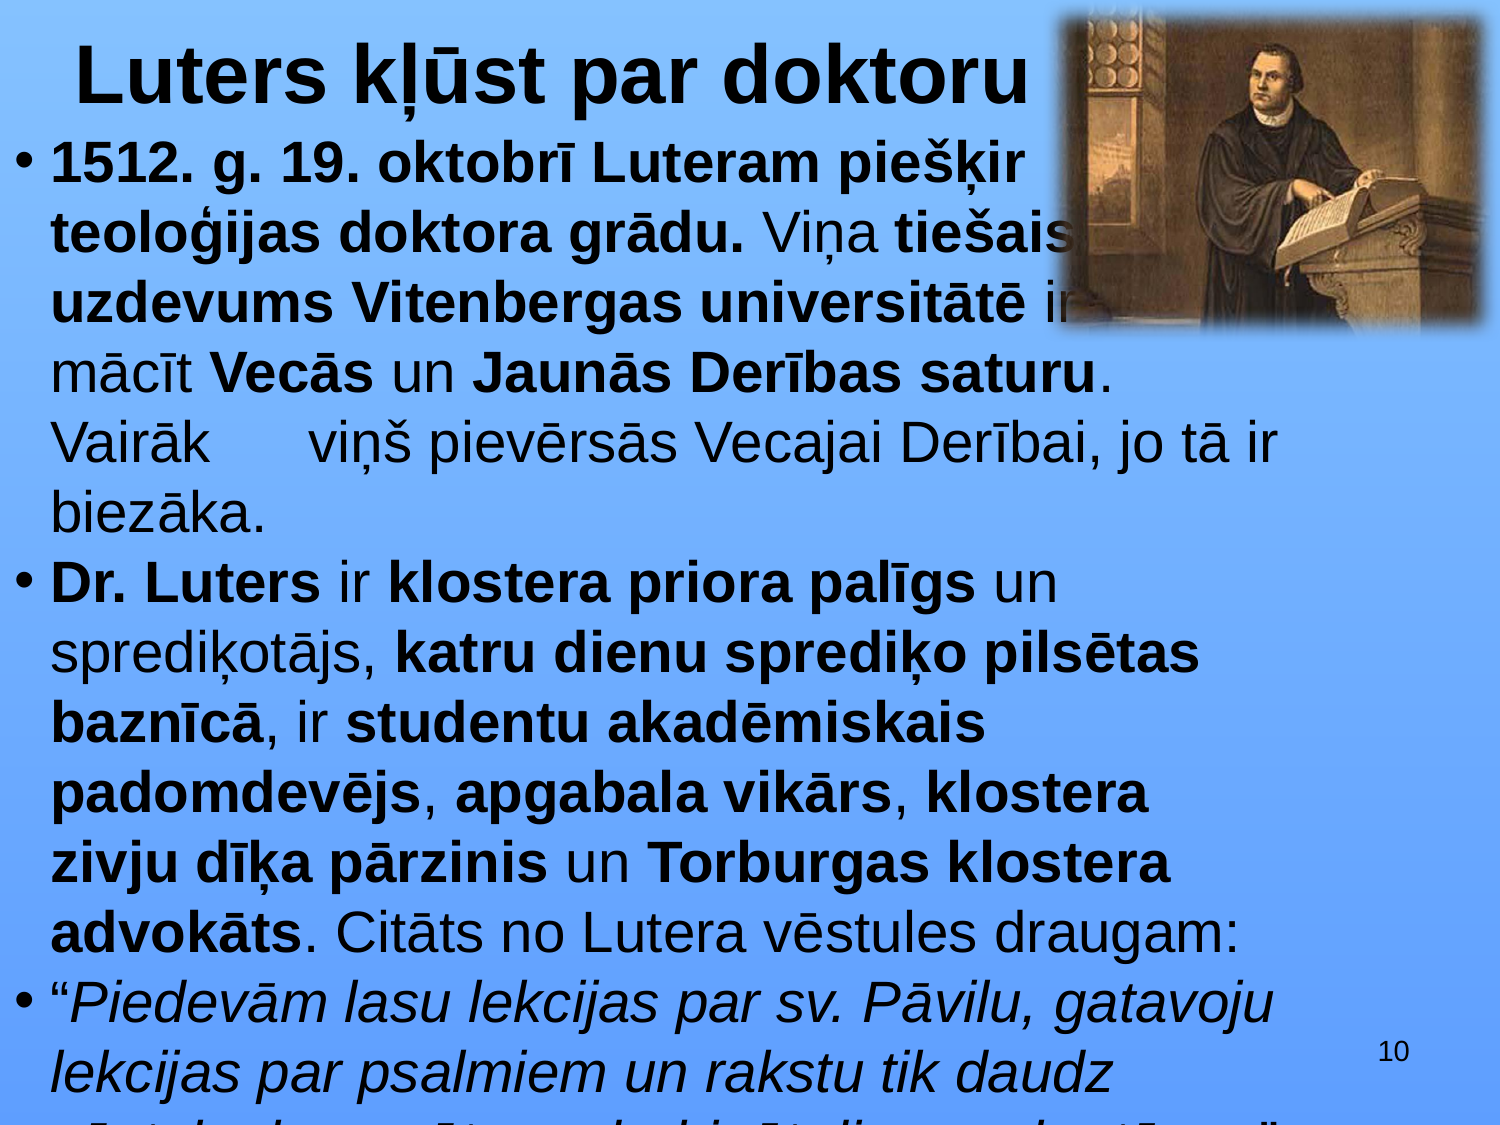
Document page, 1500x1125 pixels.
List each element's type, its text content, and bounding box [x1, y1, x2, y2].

picture [1042, 0, 1500, 343]
slide_number 10 [1074, 1024, 1426, 1103]
text_box 1512. g. 19. oktobrī Luteram piešķir teoloģijas doktora grādu. Viņa tiešais uzdevums Vitenbergas universitātē ir mācīt Vecās un Jaunās Derības saturu. Vairāk viņš pievērsās Vecajai Derībai, jo tā ir biezāka. Dr. Luters ir klostera priora palīgs un sprediķotājs, katru dienu sprediķo pilsētas baznīcā, ir studentu akadēmiskais padomdevējs, apgabala vikārs, klostera zivju dīķa pārzinis un Torburgas klostera advokāts. Citāts no Lutera vēstules draugam: “Piedevām lasu lekcijas par sv. Pāvilu, gatavoju lekcijas par psalmiem un rakstu tik daudz vēstuļu, ka varētu nodarbināt divus sekretārus.” [0, 117, 1301, 1125]
title Luters kļūst par doktoru [0, 0, 1040, 117]
